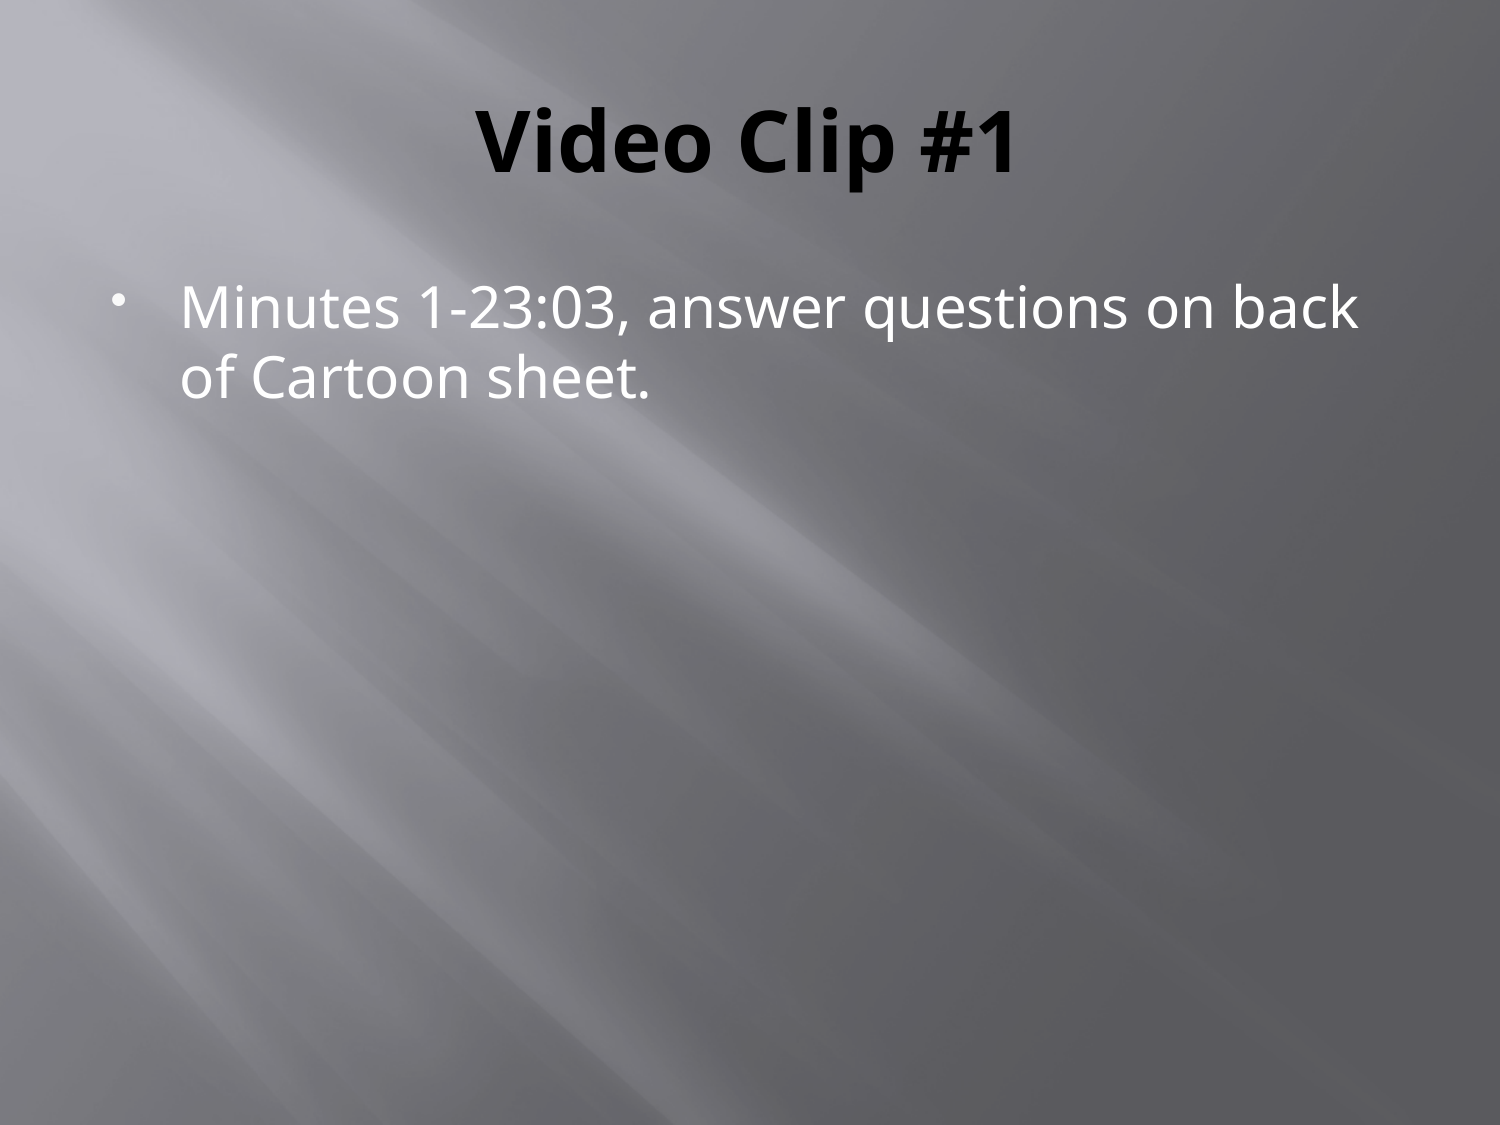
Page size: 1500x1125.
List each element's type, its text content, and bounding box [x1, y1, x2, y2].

list Minutes 1-23:03, answer questions on back of Cartoon sheet. [75, 262, 1425, 1035]
title Video Clip #1 [75, 45, 1425, 233]
